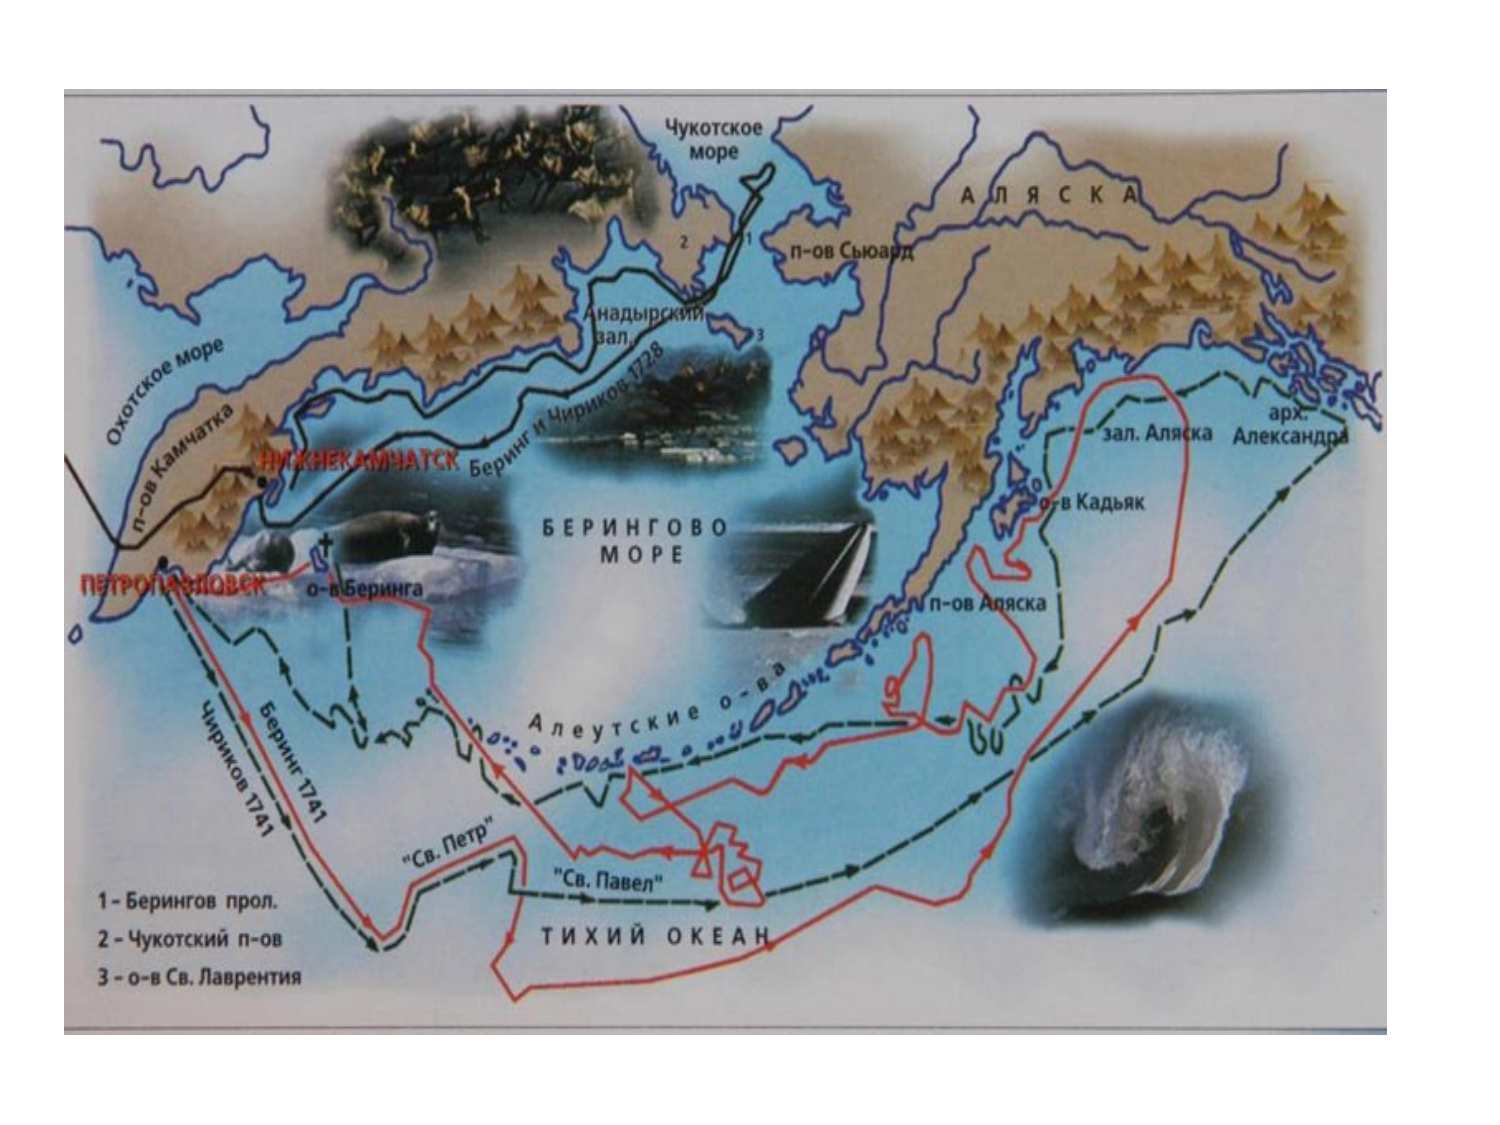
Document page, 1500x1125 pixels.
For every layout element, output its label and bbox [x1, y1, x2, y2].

picture [64, 89, 1388, 1036]
